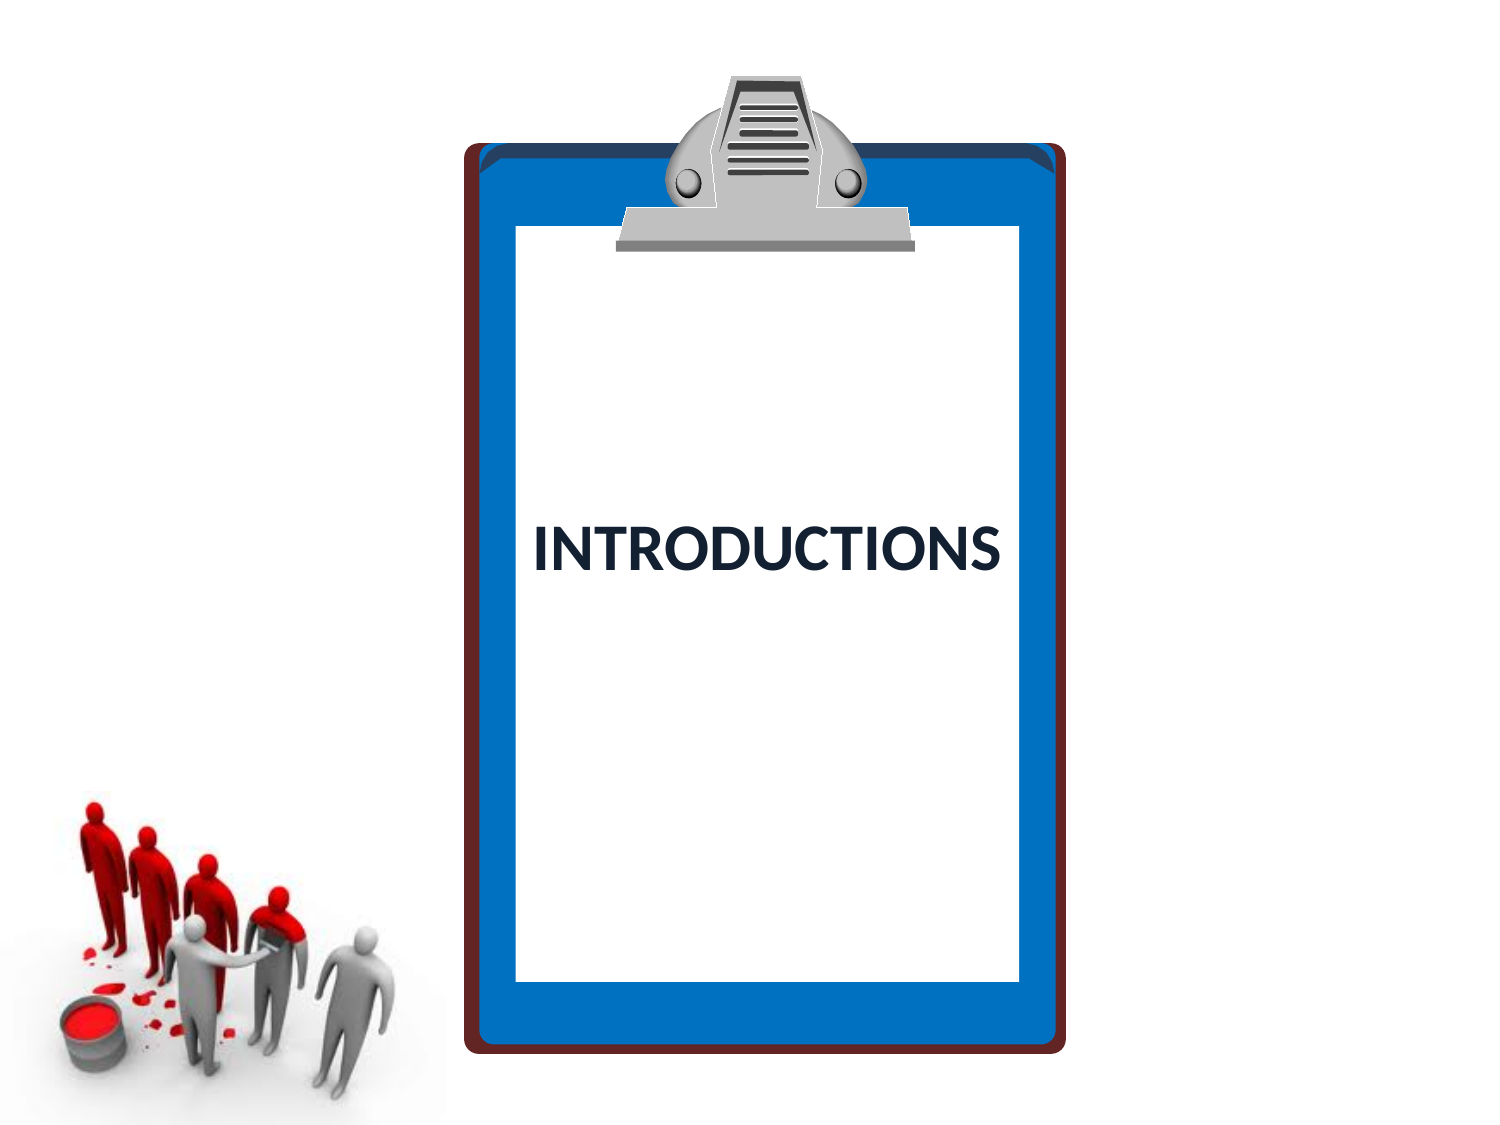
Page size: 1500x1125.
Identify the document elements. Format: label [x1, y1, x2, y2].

picture [0, 790, 446, 1125]
text_box [463, 74, 1067, 1056]
